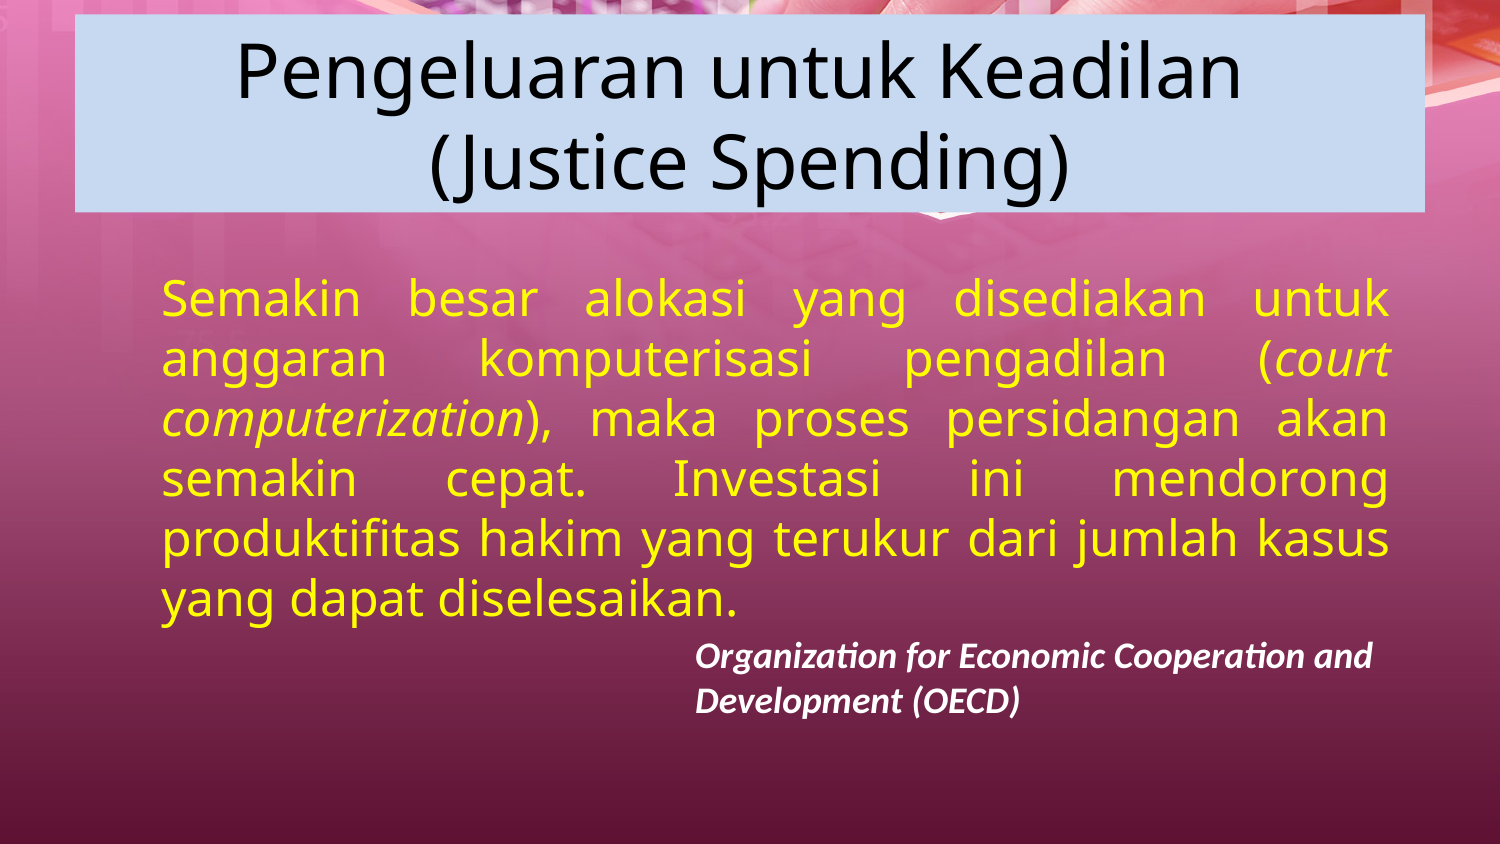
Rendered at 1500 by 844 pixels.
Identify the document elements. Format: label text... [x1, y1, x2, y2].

text_box Organization for Economic Cooperation and Development (OECD) [680, 623, 1397, 728]
text_box Semakin besar alokasi yang disediakan untuk anggaran komputerisasi pengadilan (court computerization), maka proses persidangan akan semakin cepat. Investasi ini mendorong produktifitas hakim yang terukur dari jumlah kasus yang dapat diselesaikan. [146, 258, 1406, 634]
picture [0, 0, 1500, 844]
title Pengeluaran untuk Keadilan (Justice Spending) [75, 14, 1425, 213]
